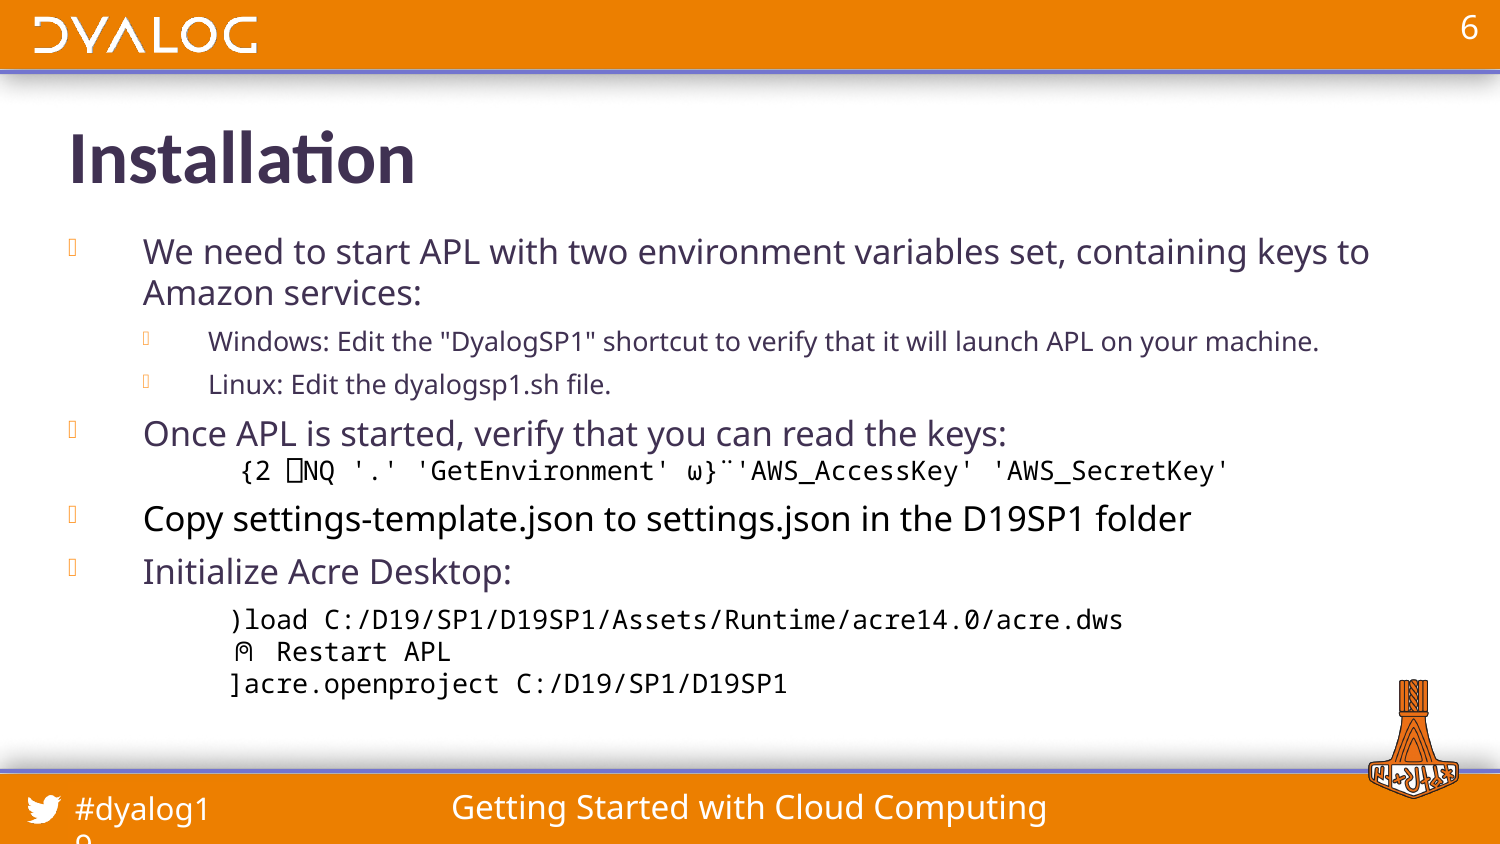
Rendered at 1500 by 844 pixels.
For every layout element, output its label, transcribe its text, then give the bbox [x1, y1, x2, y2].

title Installation [53, 104, 1444, 202]
list We need to start APL with two environment variables set, containing keys to Amazon services: Windows: Edit the "DyalogSP1" shortcut to verify that it will launch APL on your machine. Linux: Edit the dyalogsp1.sh file. Once APL is started, verify that you can read the keys: {2 ⎕NQ '.' 'GetEnvironment' ⍵}¨'AWS_AccessKey' 'AWS_SecretKey' Copy settings-template.json to settings.json in the D19SP1 folder Initialize Acre Desktop: )load C:/D19/SP1/D19SP1/Assets/Runtime/acre14.0/acre.dws ⍝ Restart APL ]acre.openproject C:/D19/SP1/D19SP1 [53, 222, 1436, 740]
picture [0, 0, 1500, 108]
picture [0, 679, 1500, 844]
